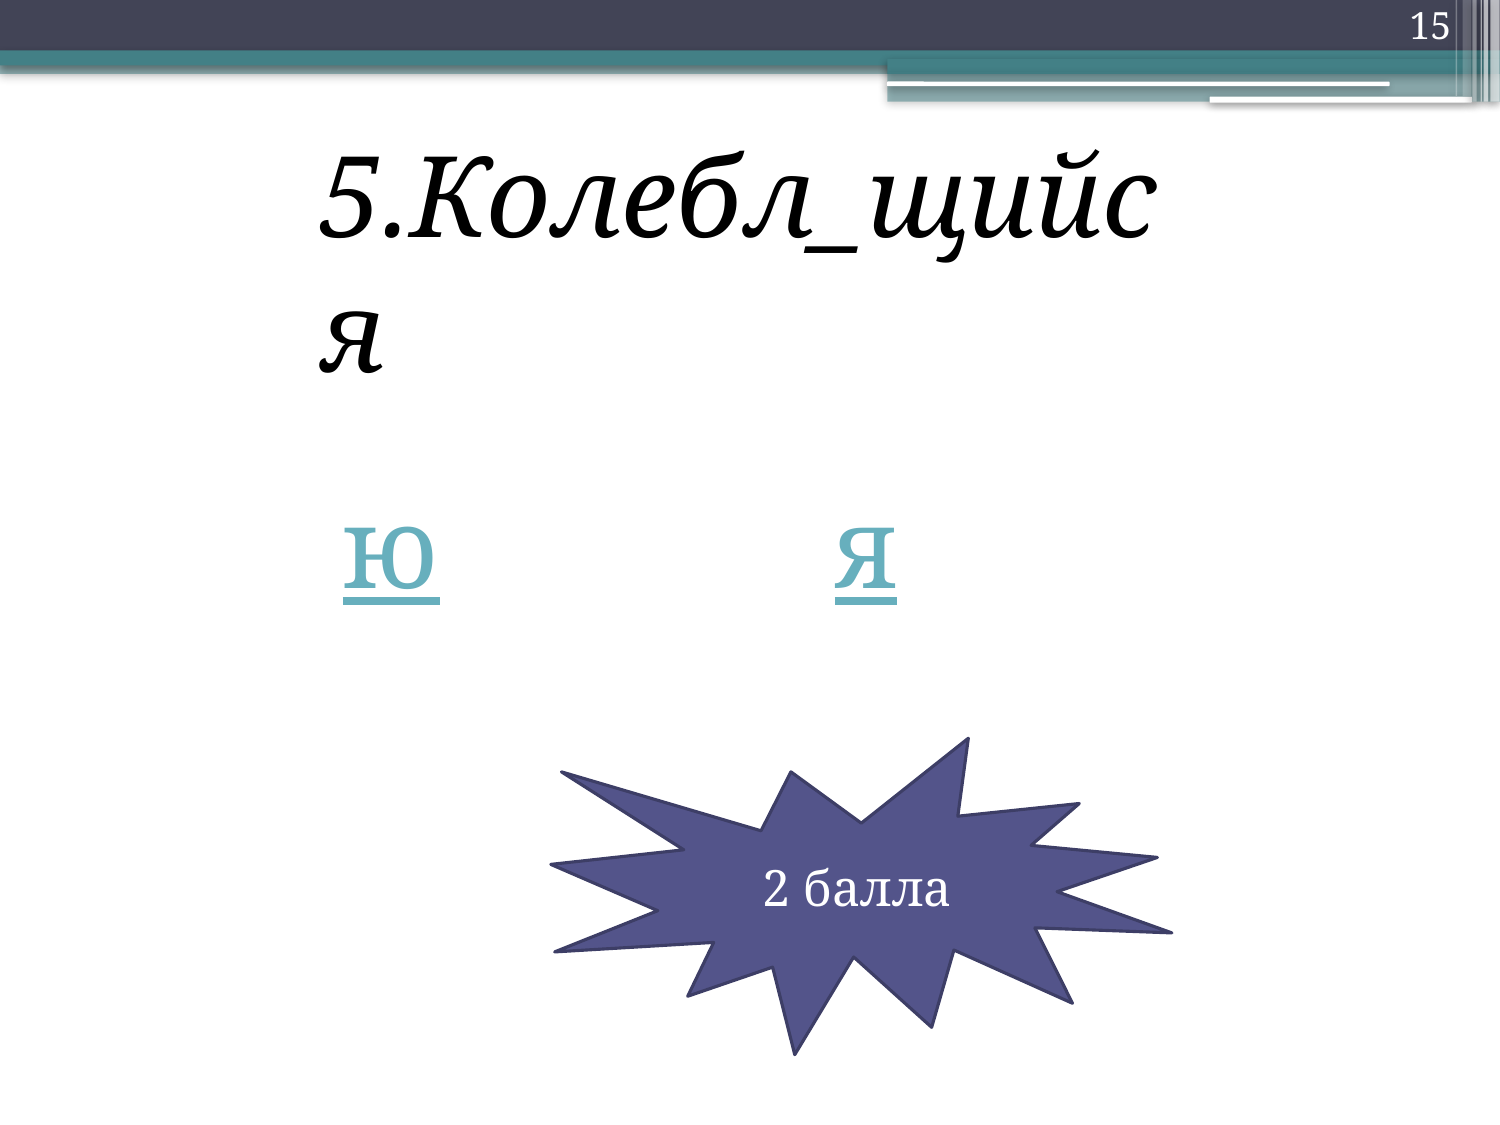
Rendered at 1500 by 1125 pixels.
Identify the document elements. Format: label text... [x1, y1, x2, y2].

text_box я [820, 468, 1090, 637]
text_box 5.Колебл_щийся [304, 117, 1231, 402]
slide_number 15 [1341, 0, 1466, 61]
text_box ю [328, 468, 469, 637]
text_box 2 балла [549, 736, 1174, 1057]
